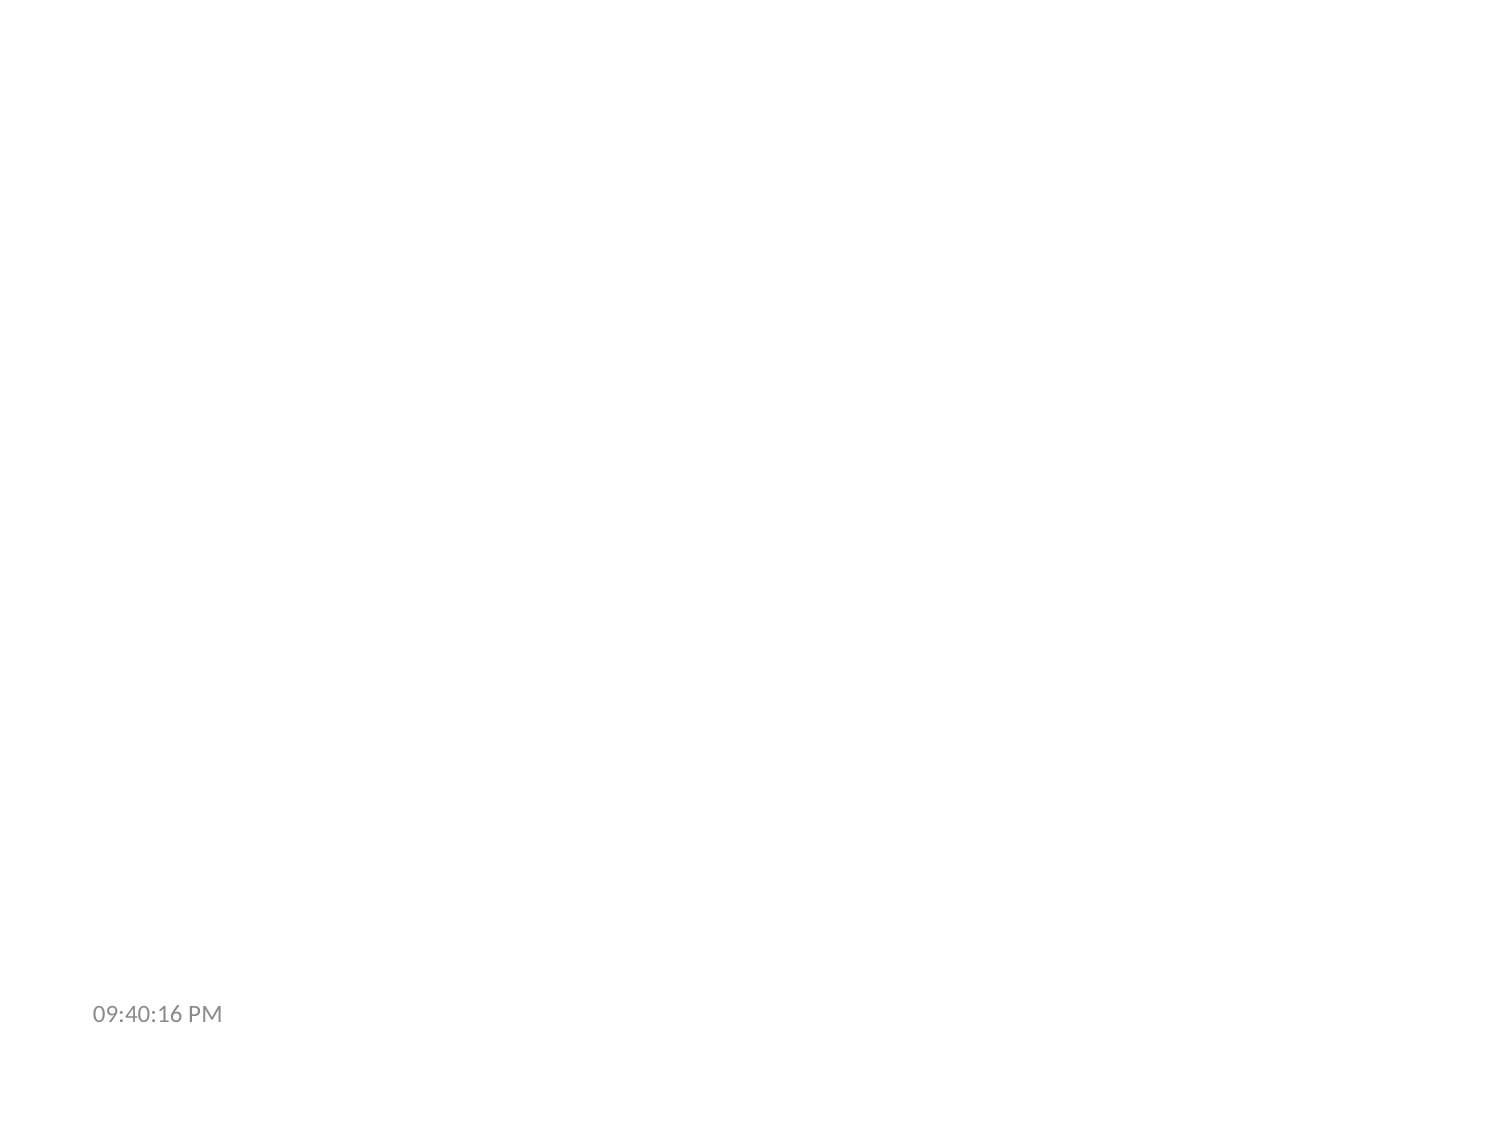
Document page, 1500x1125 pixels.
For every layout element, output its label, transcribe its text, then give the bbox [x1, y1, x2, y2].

text_box 3:35:09 PM [77, 982, 428, 1043]
